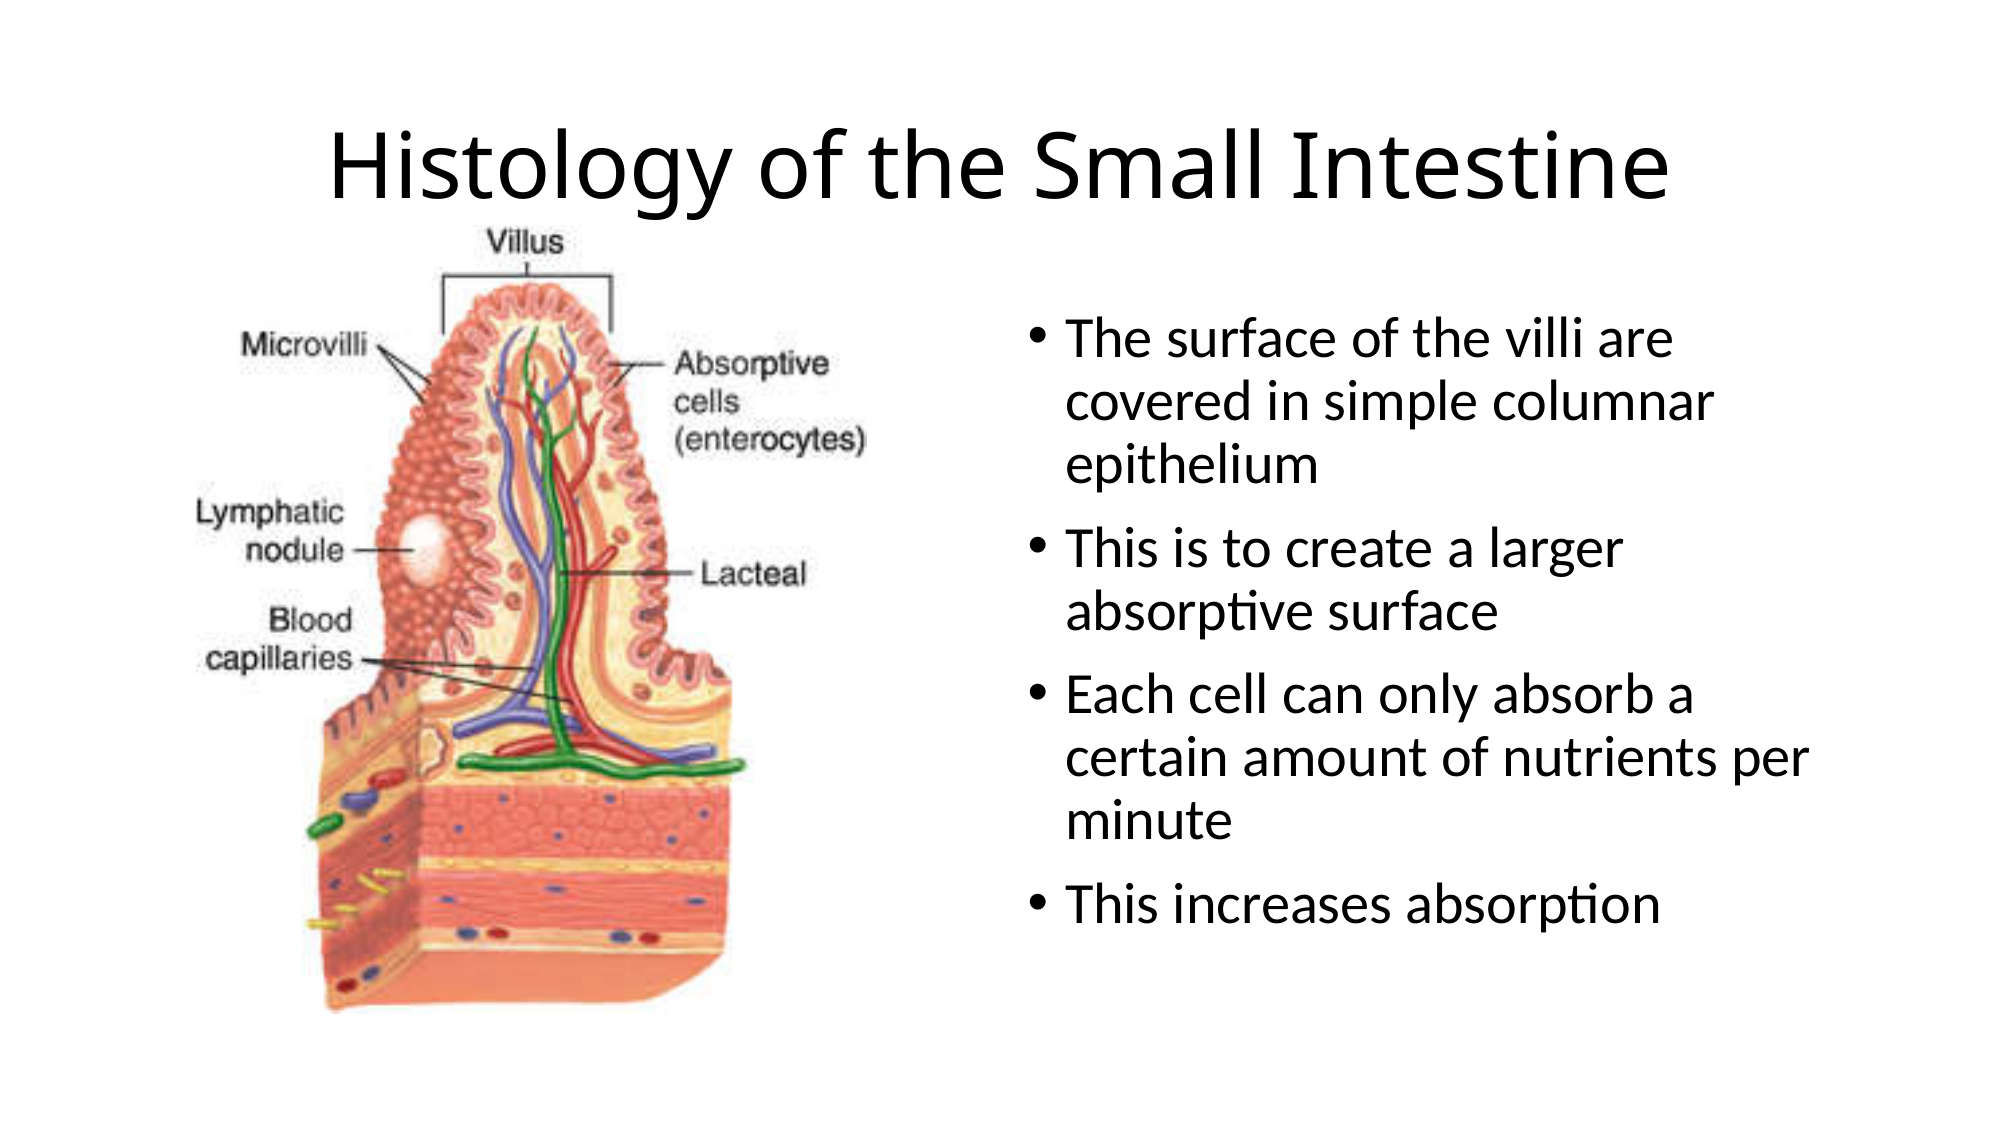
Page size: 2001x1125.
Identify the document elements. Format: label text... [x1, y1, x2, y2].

title Histology of the Small Intestine [137, 59, 1863, 278]
picture [196, 225, 867, 1014]
list The surface of the villi are covered in simple columnar epithelium This is to create a larger absorptive surface Each cell can only absorb a certain amount of nutrients per minute This increases absorption [1012, 299, 1863, 1014]
